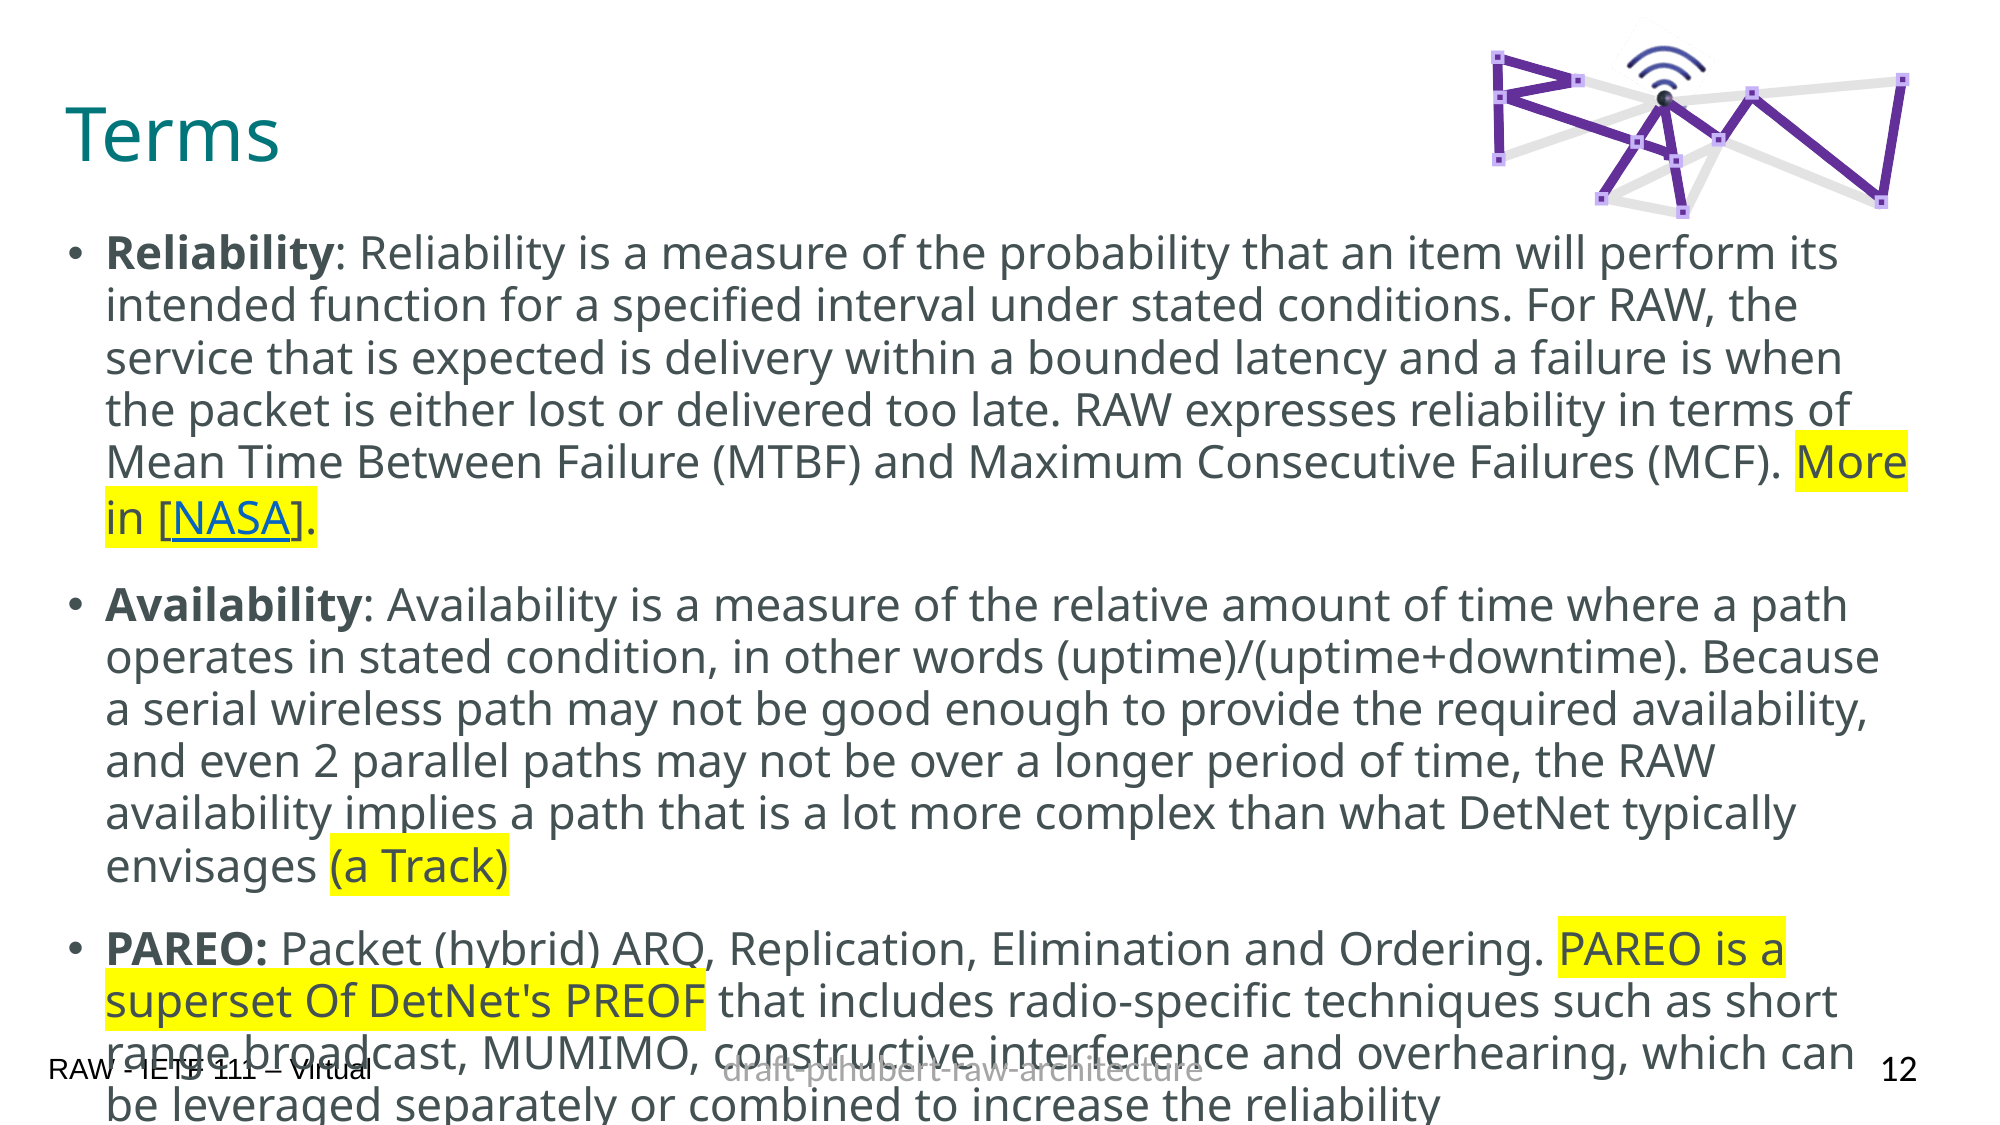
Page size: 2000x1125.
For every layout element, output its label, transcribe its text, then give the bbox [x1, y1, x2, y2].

title Terms [50, 70, 1927, 209]
list Reliability: Reliability is a measure of the probability that an item will perform its intended function for a specified interval under stated conditions. For RAW, the service that is expected is delivery within a bounded latency and a failure is when the packet is either lost or delivered too late. RAW expresses reliability in terms of Mean Time Between Failure (MTBF) and Maximum Consecutive Failures (MCF). More in [NASA]. Availability: Availability is a measure of the relative amount of time where a path operates in stated condition, in other words (uptime)/(uptime+downtime). Because a serial wireless path may not be good enough to provide the required availability, and even 2 parallel paths may not be over a longer period of time, the RAW availability implies a path that is a lot more complex than what DetNet typically envisages (a Track) PAREO: Packet (hybrid) ARQ, Replication, Elimination and Ordering. PAREO is a superset Of DetNet's PREOF that includes radio-specific techniques such as short range broadcast, MUMIMO, constructive interference and overhearing, which can be leveraged separately or combined to increase the reliability [52, 220, 1927, 1035]
slide_number 12 [1708, 1036, 1933, 1097]
text_box draft-pthubert-raw-architecture [707, 1036, 1708, 1097]
picture [1464, 0, 1956, 239]
